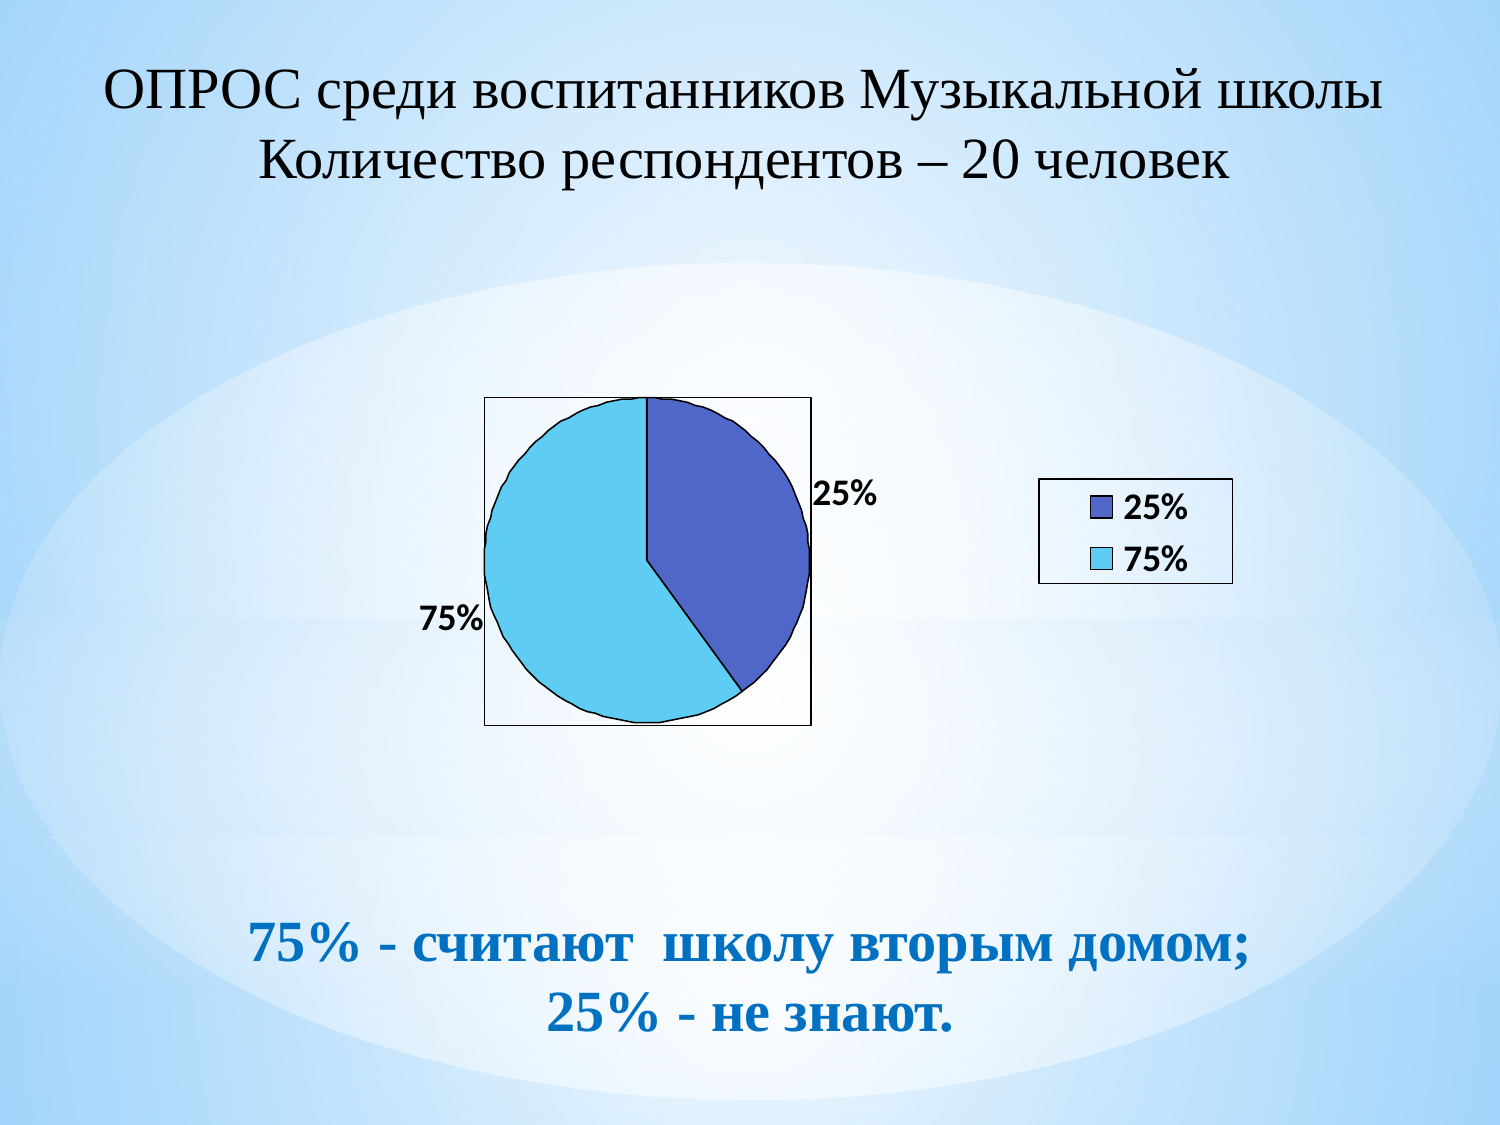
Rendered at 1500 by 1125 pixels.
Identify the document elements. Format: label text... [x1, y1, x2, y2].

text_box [249, 228, 1251, 897]
text_box ОПРОС среди воспитанников Музыкальной школы Количество респондентов – 20 человек [29, 42, 1459, 198]
title 75% - считают школу вторым домом; 25% - не знают. [29, 896, 1471, 1094]
